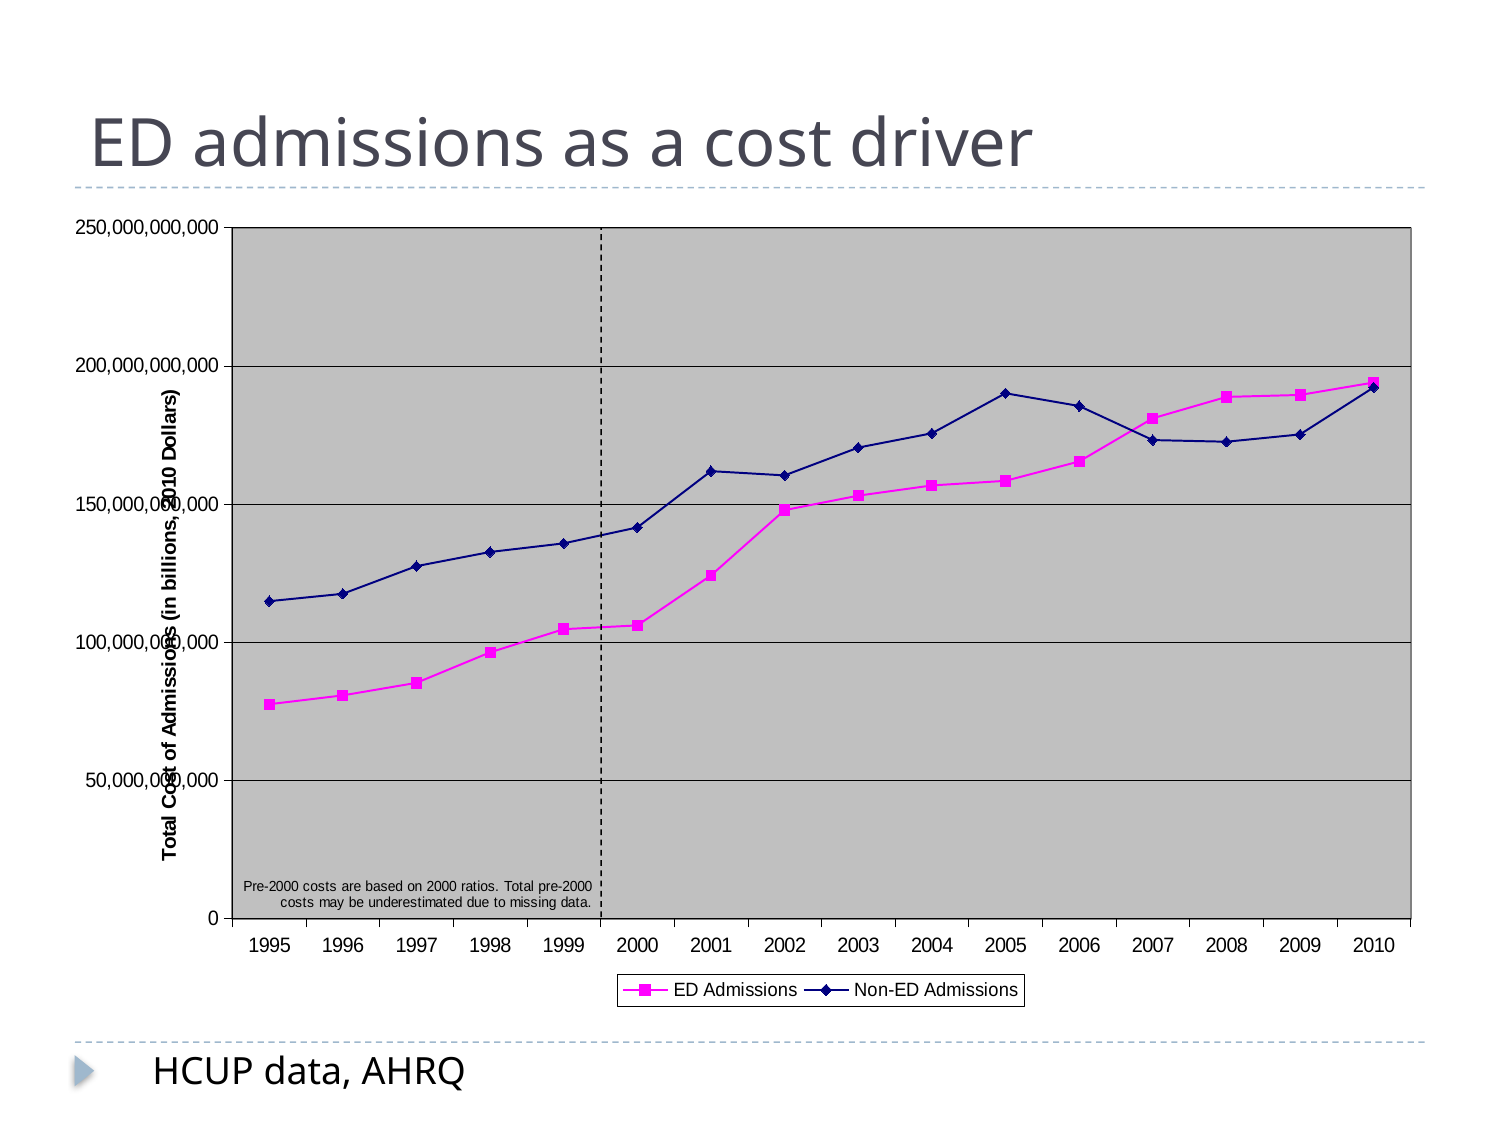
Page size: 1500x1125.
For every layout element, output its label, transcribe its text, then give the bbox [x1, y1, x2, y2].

title ED admissions as a cost driver [75, 24, 1425, 188]
chart [74, 199, 1426, 1011]
text_box HCUP data, AHRQ [137, 1039, 850, 1100]
